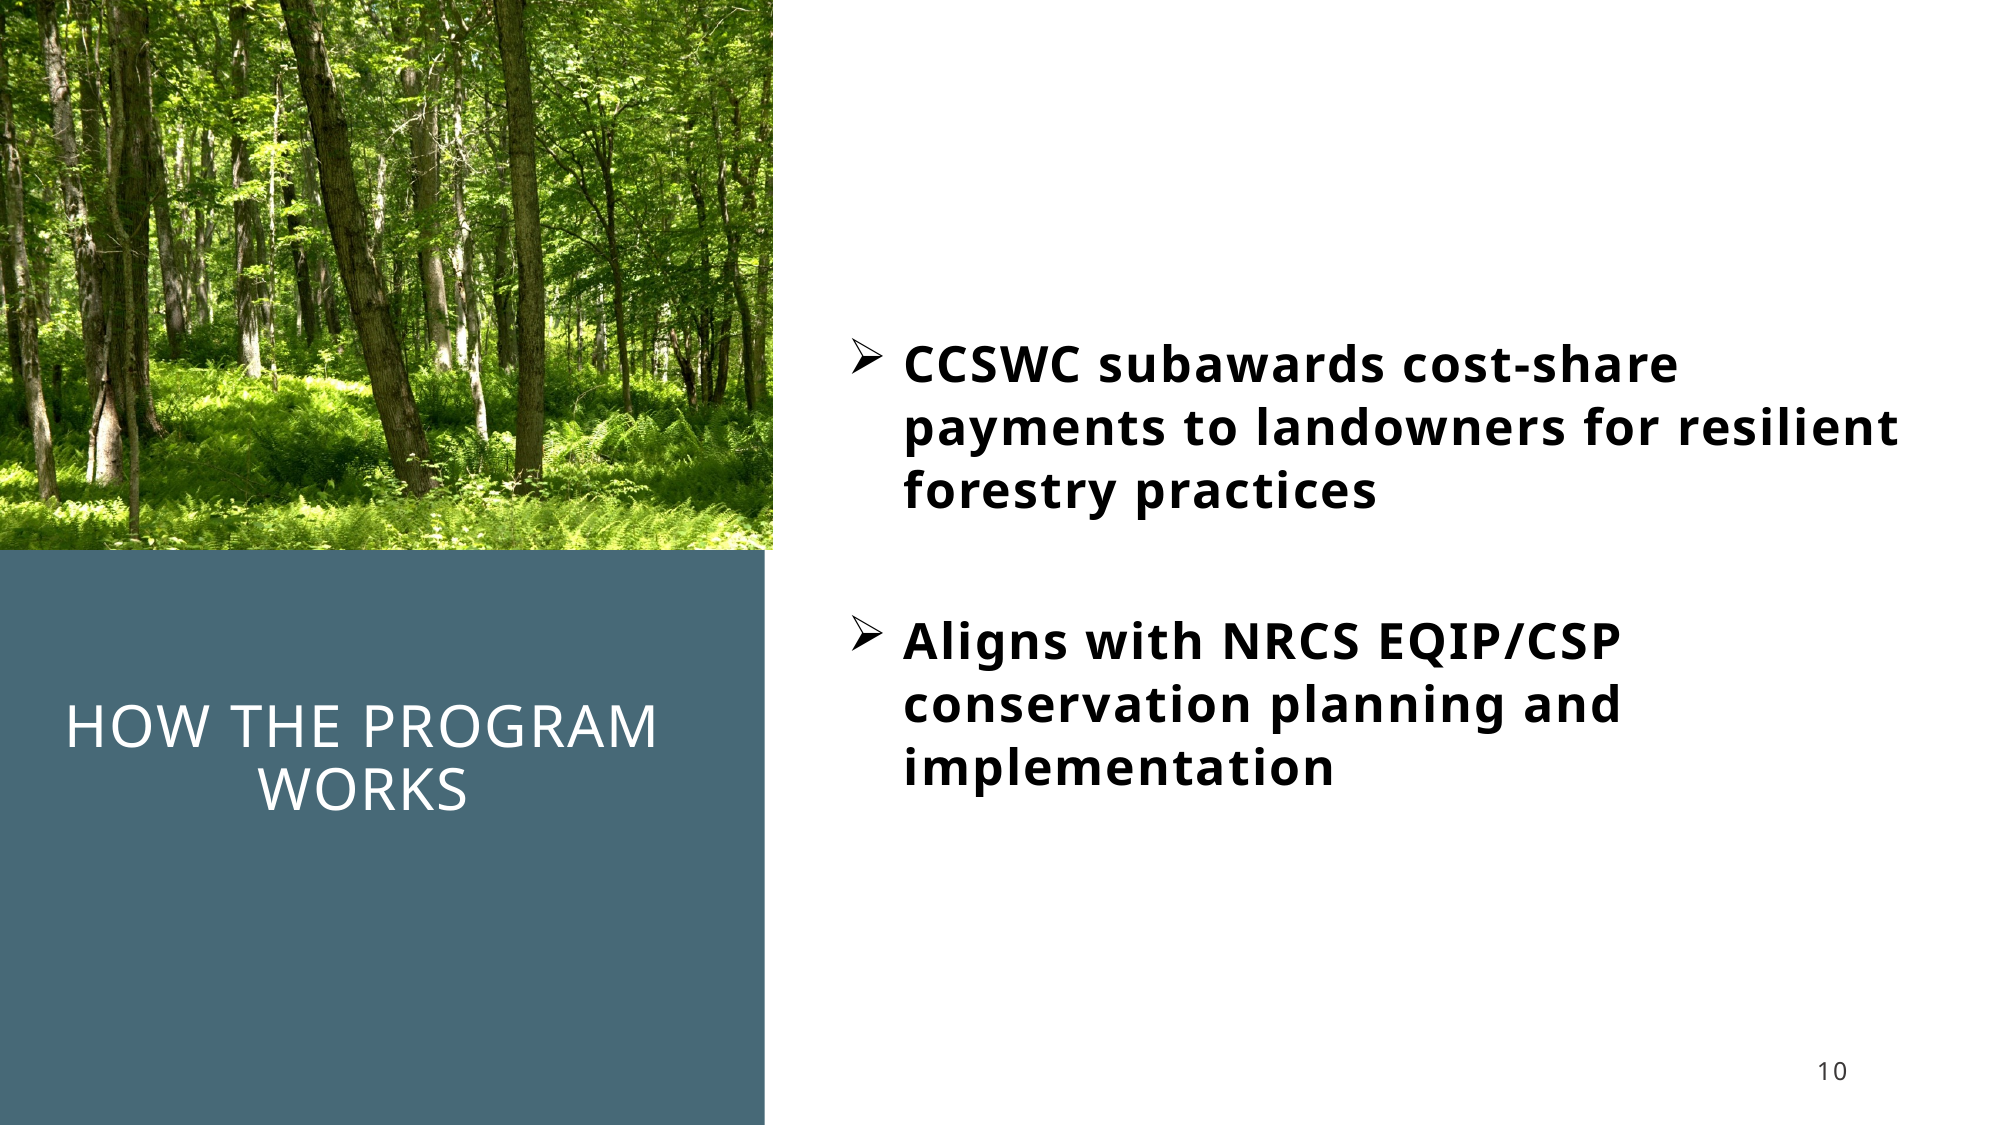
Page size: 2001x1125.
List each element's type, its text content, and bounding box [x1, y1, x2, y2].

slide_number 10 [1412, 1042, 1863, 1103]
picture [0, 0, 773, 551]
list CCSWC subawards cost-share payments to landowners for resilient forestry practices Aligns with NRCS EQIP/CSP conservation planning and implementation [832, 132, 1945, 993]
title HOW THE PROGRAM WORKS [41, 551, 685, 1125]
